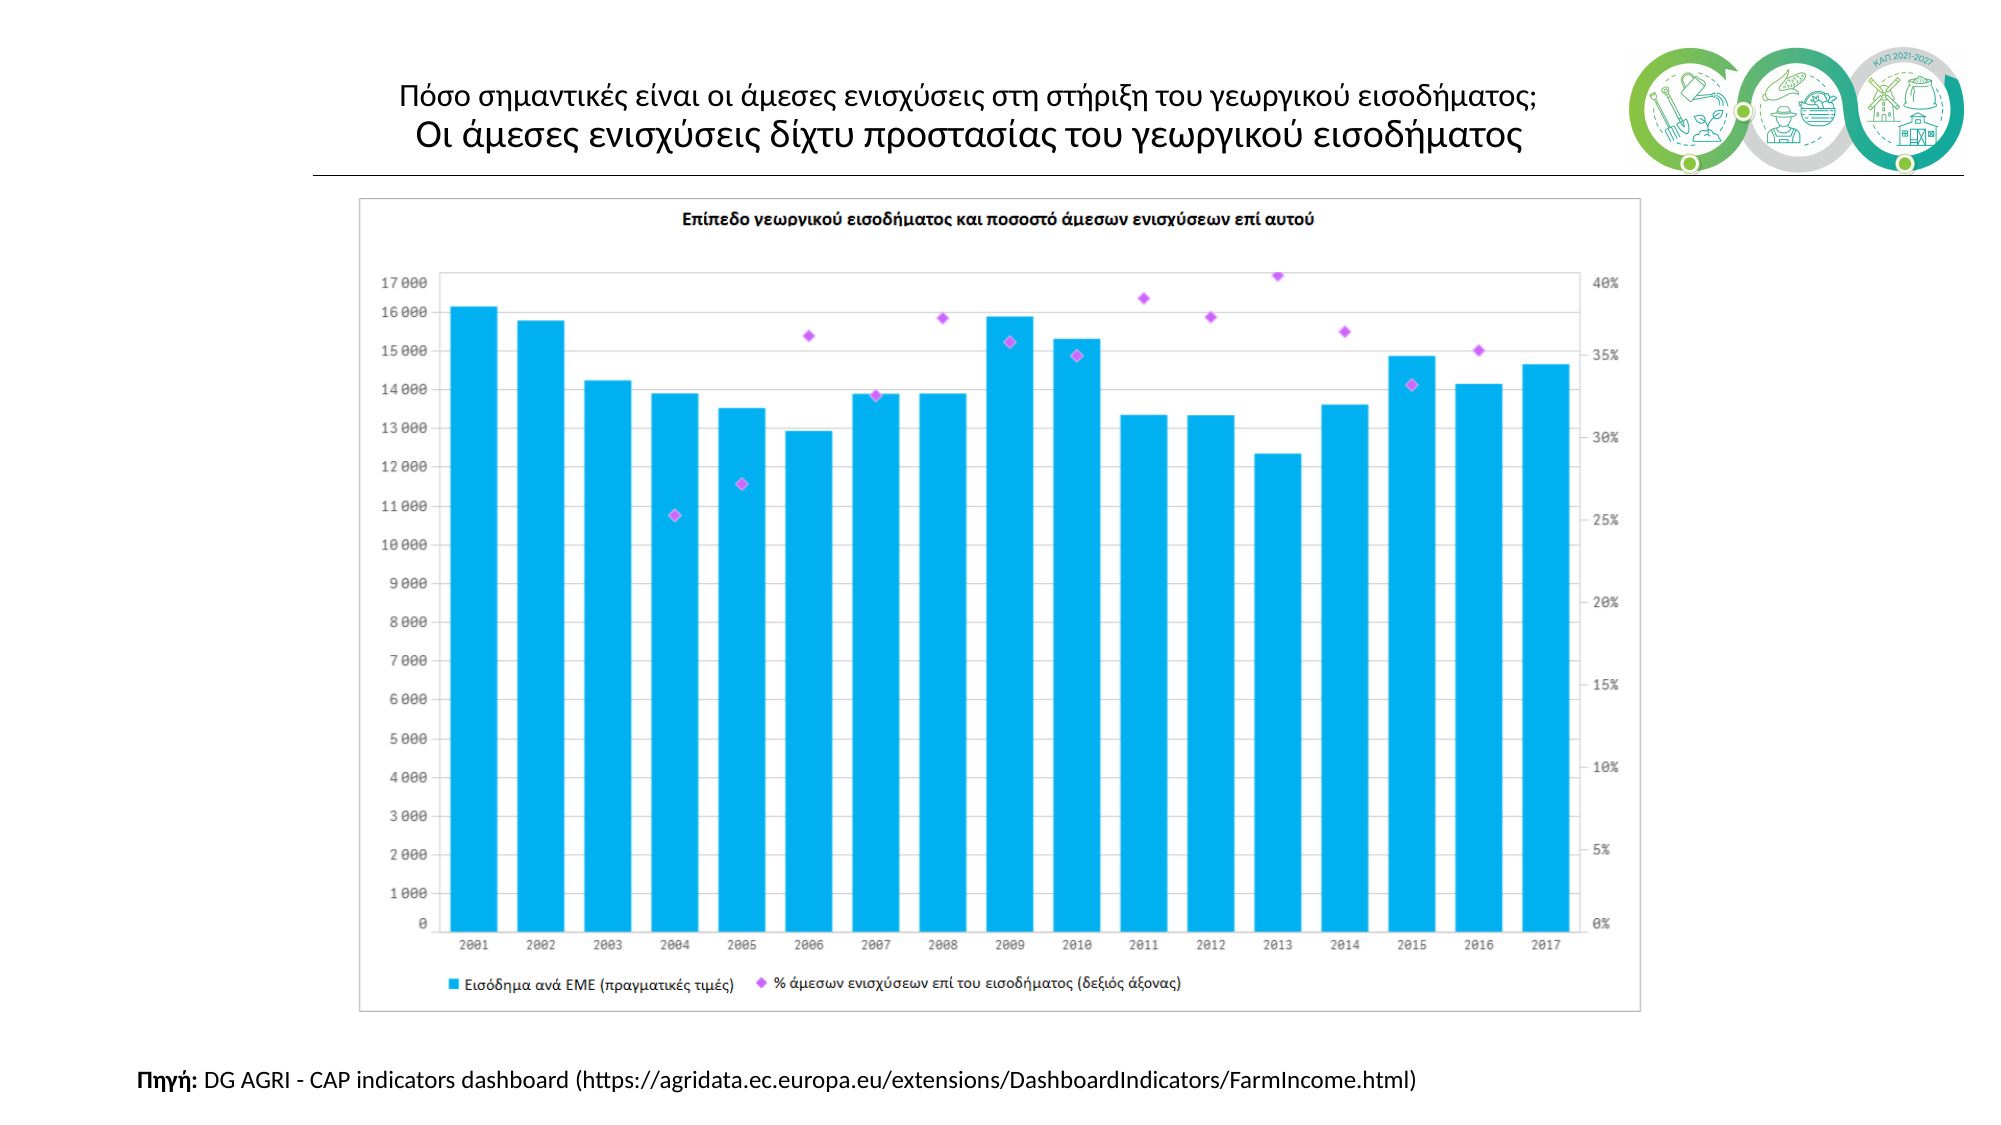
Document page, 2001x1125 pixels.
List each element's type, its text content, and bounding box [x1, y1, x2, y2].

title Πόσο σημαντικές είναι οι άμεσες ενισχύσεις στη στήριξη του γεωργικού εισοδήματος; Οι άμεσες ενισχύσεις δίχτυ προστασίας του γεωργικού εισοδήματος [311, 59, 1628, 176]
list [357, 196, 1643, 1014]
picture [1629, 47, 1964, 175]
text_box Πηγή: DG AGRI - CAP indicators dashboard (https://agridata.ec.europa.eu/extensions/DashboardIndicators/FarmIncome.html) [122, 1056, 1916, 1101]
